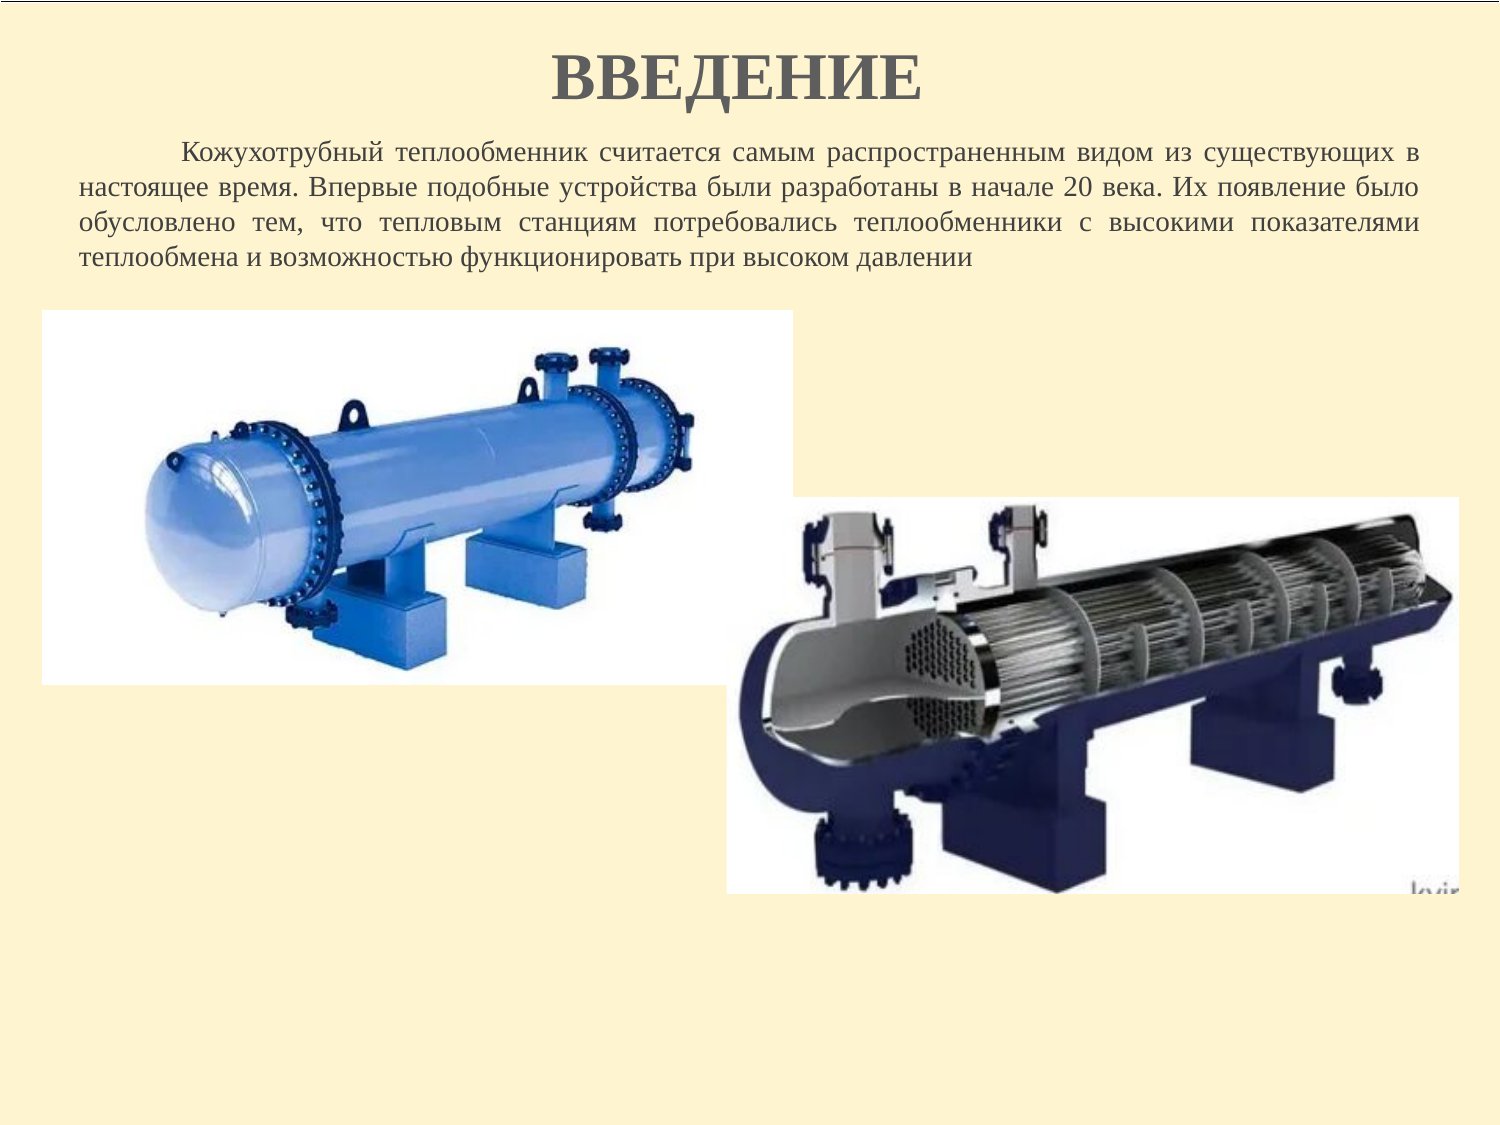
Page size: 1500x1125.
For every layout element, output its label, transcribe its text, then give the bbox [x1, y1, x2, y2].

picture [41, 310, 1460, 894]
title ВВЕДЕНИЕ [100, 38, 1376, 107]
text_box Кожухотрубный теплообменник считается самым распространенным видом из существующих в настоящее время. Впервые подобные устройства были разработаны в начале 20 века. Их появление было обусловлено тем, что тепловым станциям потребовались теплообменники с высокими показателями теплообмена и возможностью функционировать при высоком давлении [64, 125, 1436, 497]
